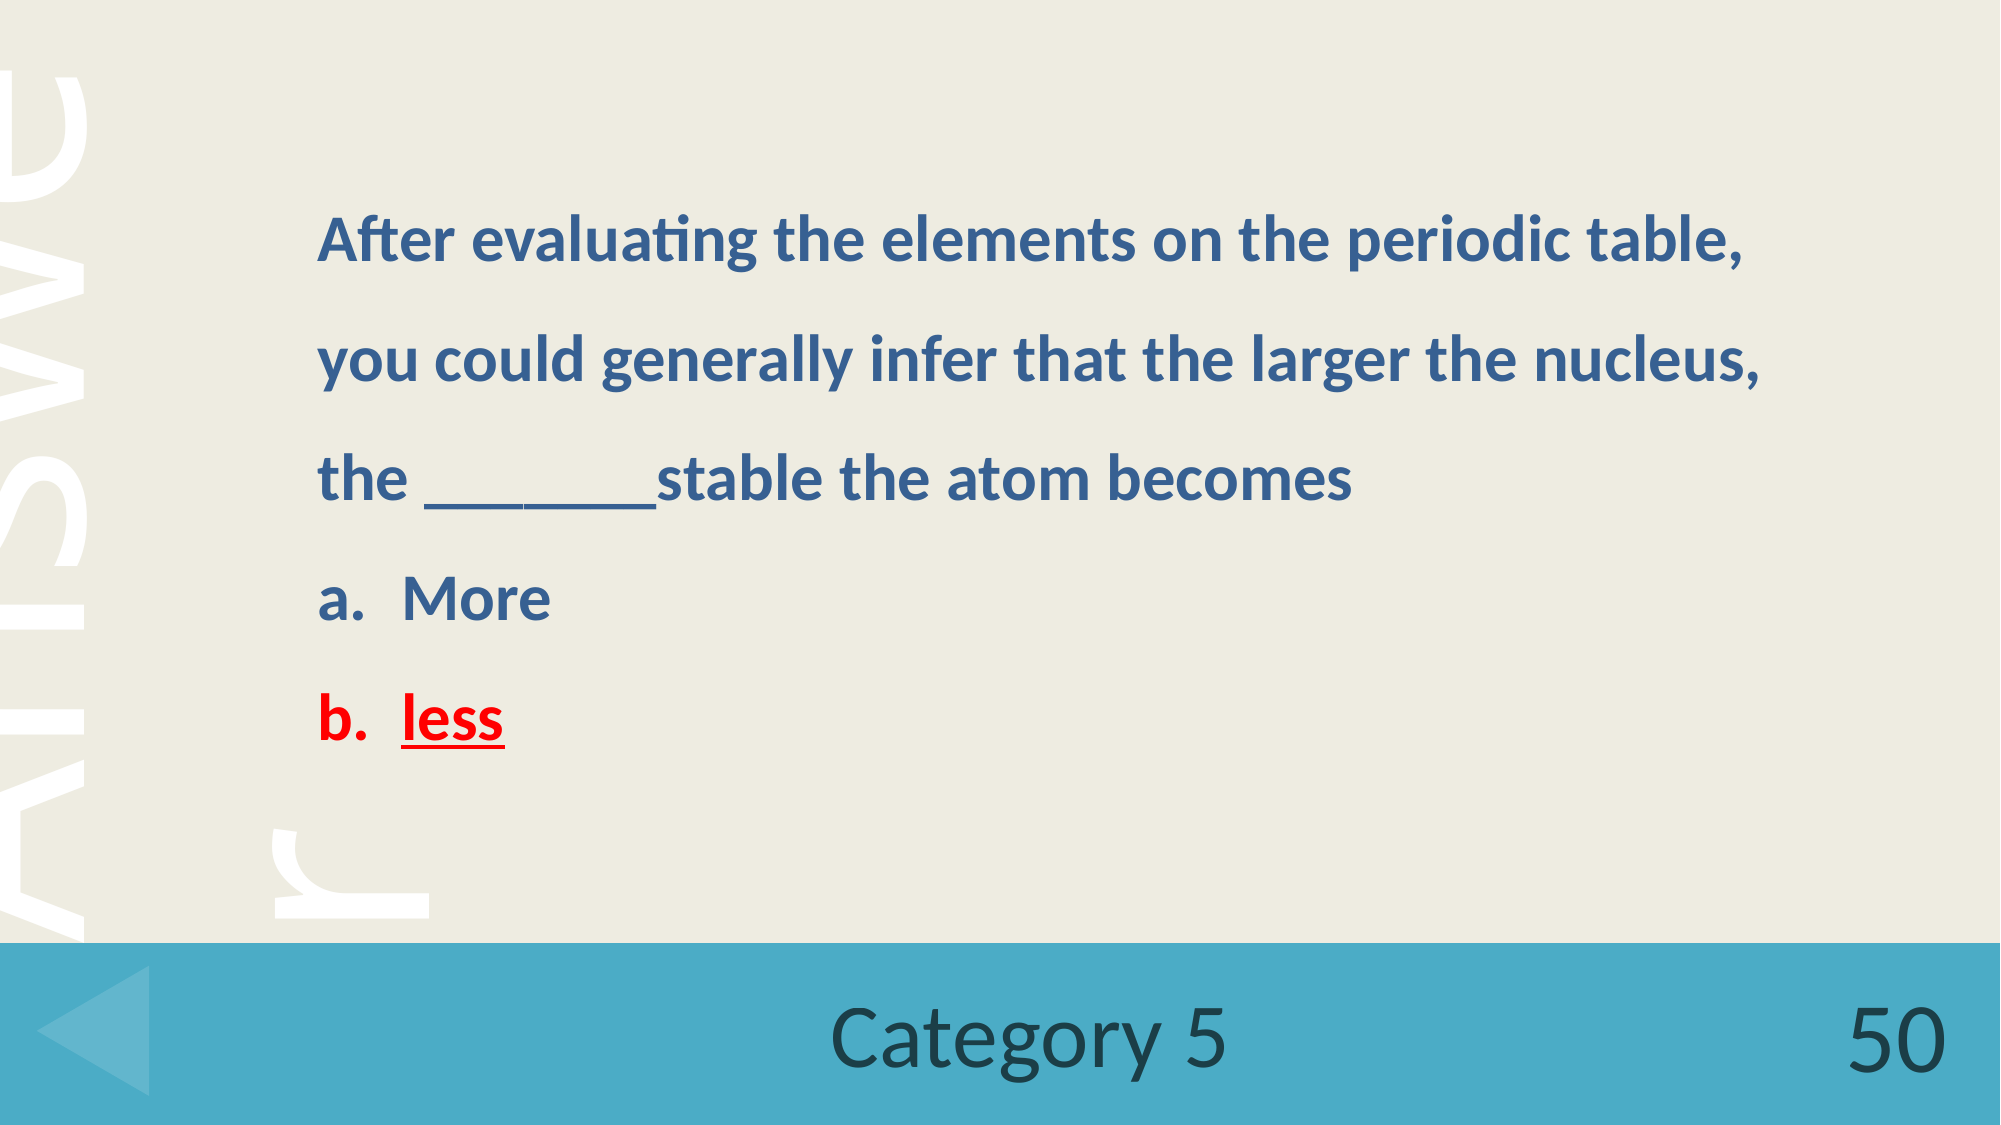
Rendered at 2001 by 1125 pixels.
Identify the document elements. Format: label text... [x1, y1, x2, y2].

title Category 5 [130, 937, 1931, 1125]
list After evaluating the elements on the periodic table, you could generally infer that the larger the nucleus, the _______stable the atom becomes More less [302, 157, 1877, 831]
list 50 [1931, 967, 1963, 1097]
